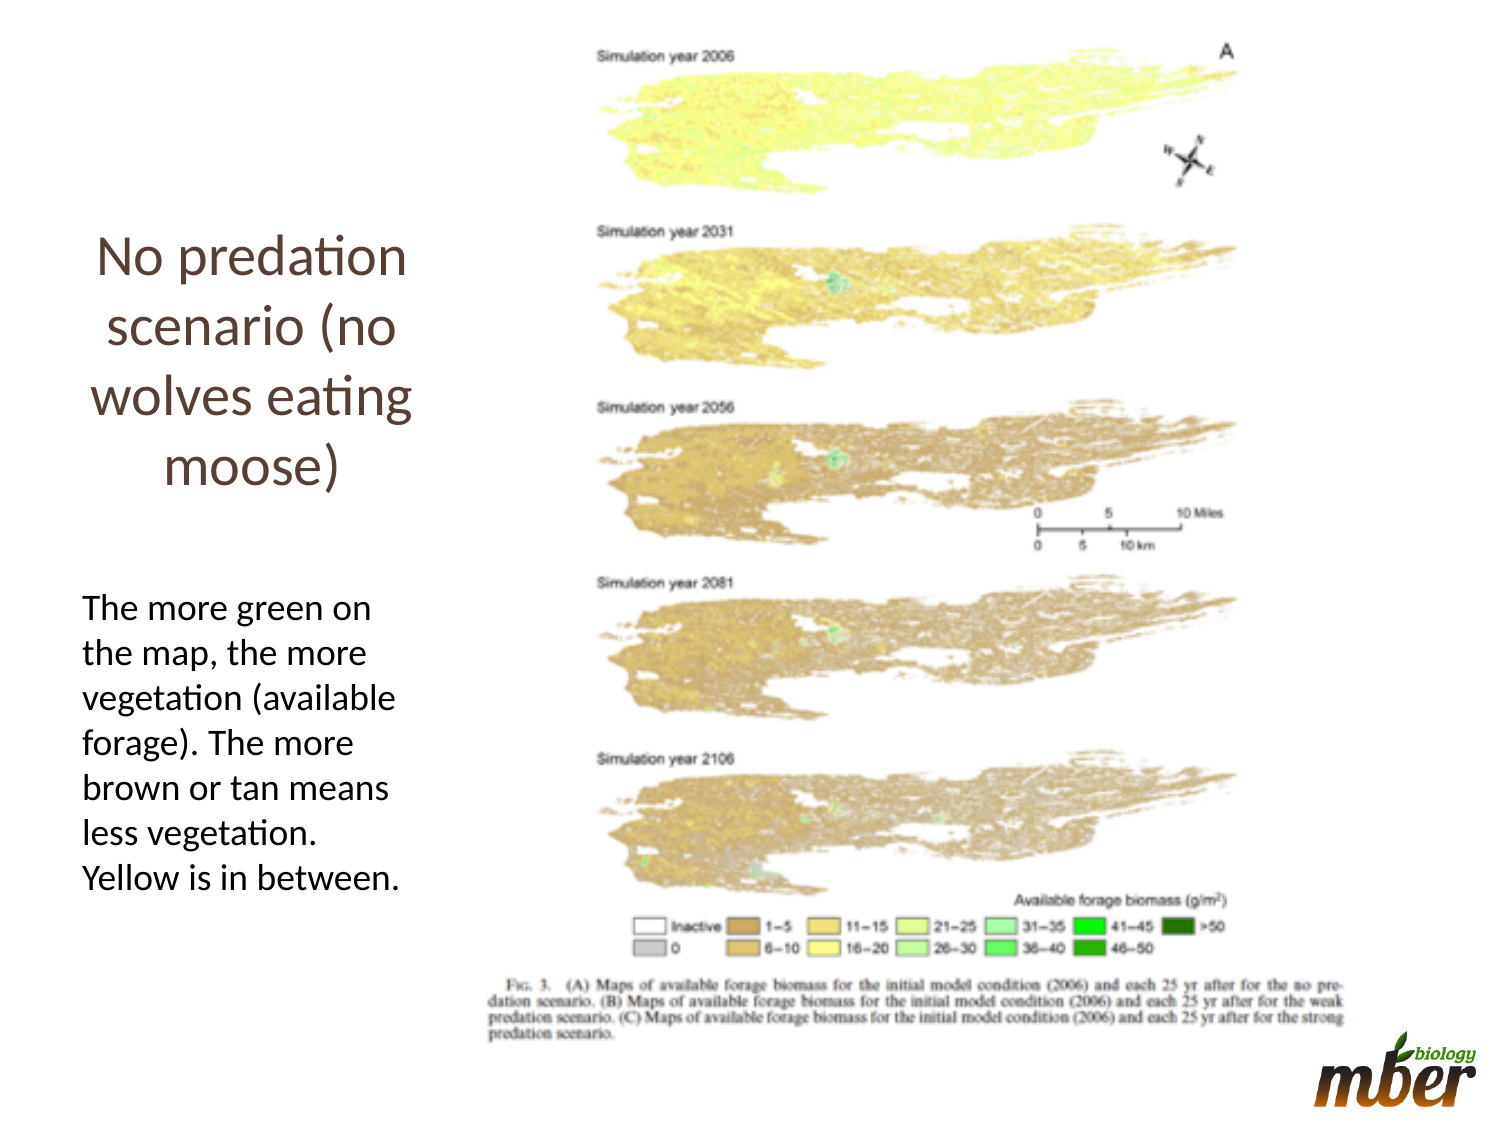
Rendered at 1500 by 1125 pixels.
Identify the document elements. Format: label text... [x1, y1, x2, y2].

picture [468, 33, 1476, 1107]
text_box The more green on the map, the more vegetation (available forage). The more brown or tan means less vegetation. Yellow is in between. [67, 575, 437, 906]
text_box No predation scenario (no wolves eating moose) [67, 209, 437, 505]
